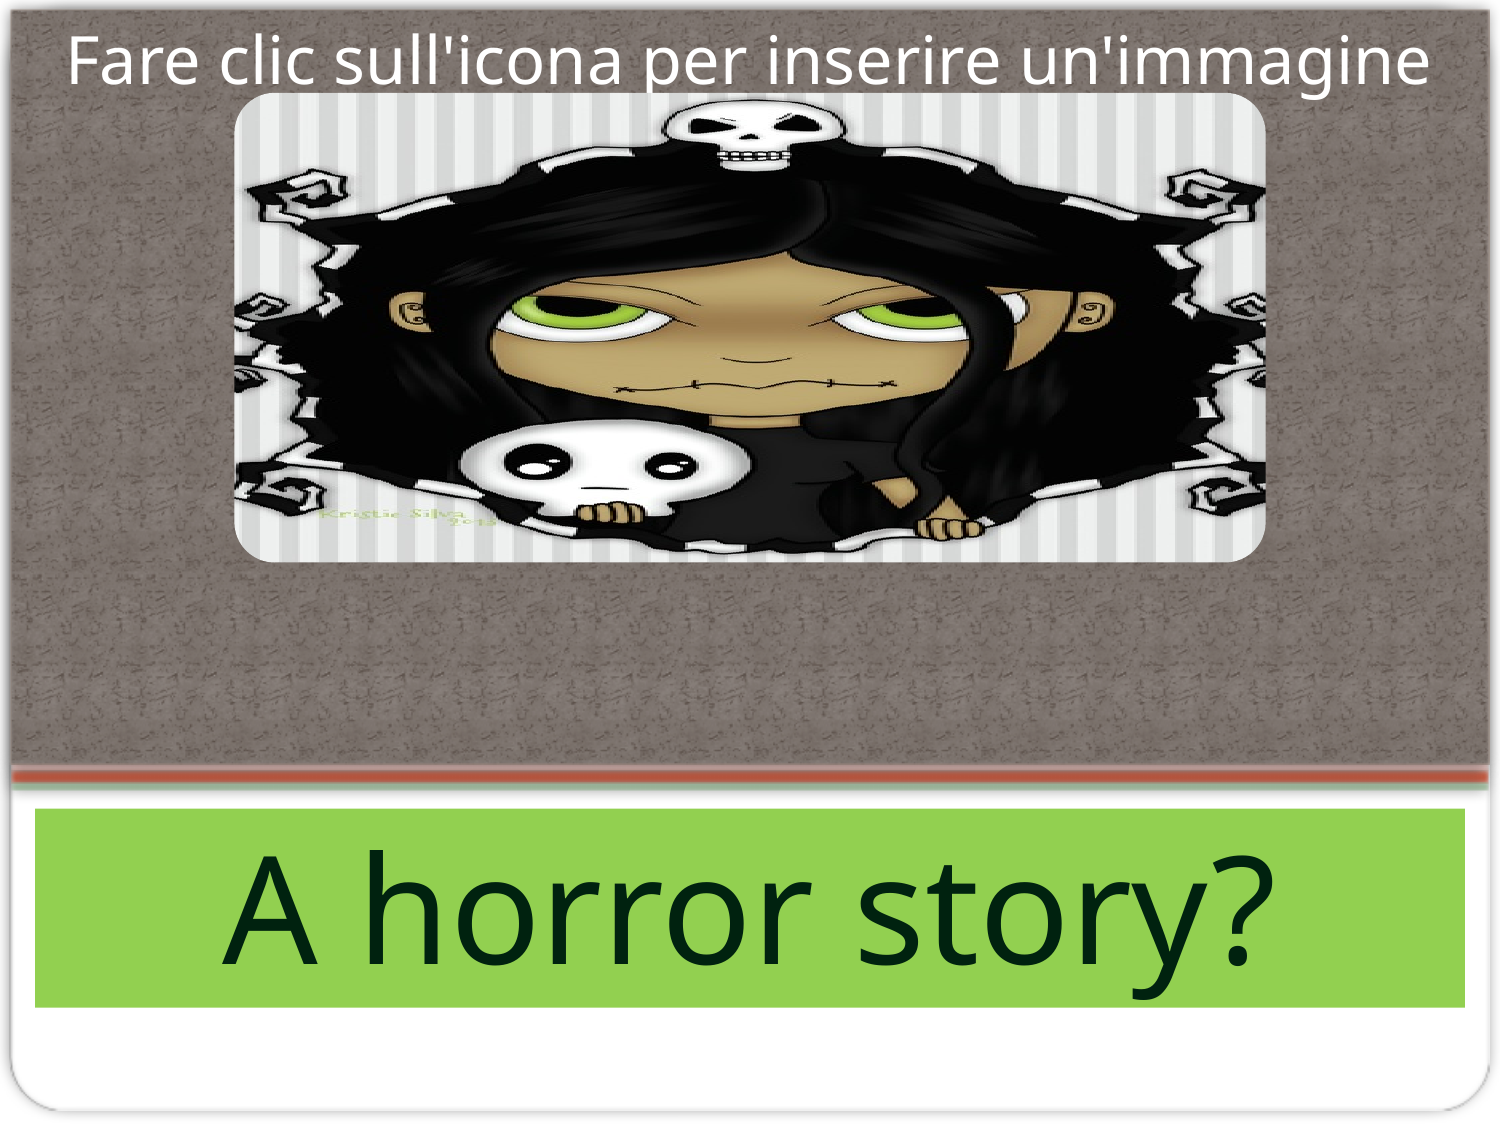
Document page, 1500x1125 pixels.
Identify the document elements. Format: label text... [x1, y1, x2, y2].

title A horror story? [35, 808, 1465, 1008]
picture [13, 12, 1487, 762]
